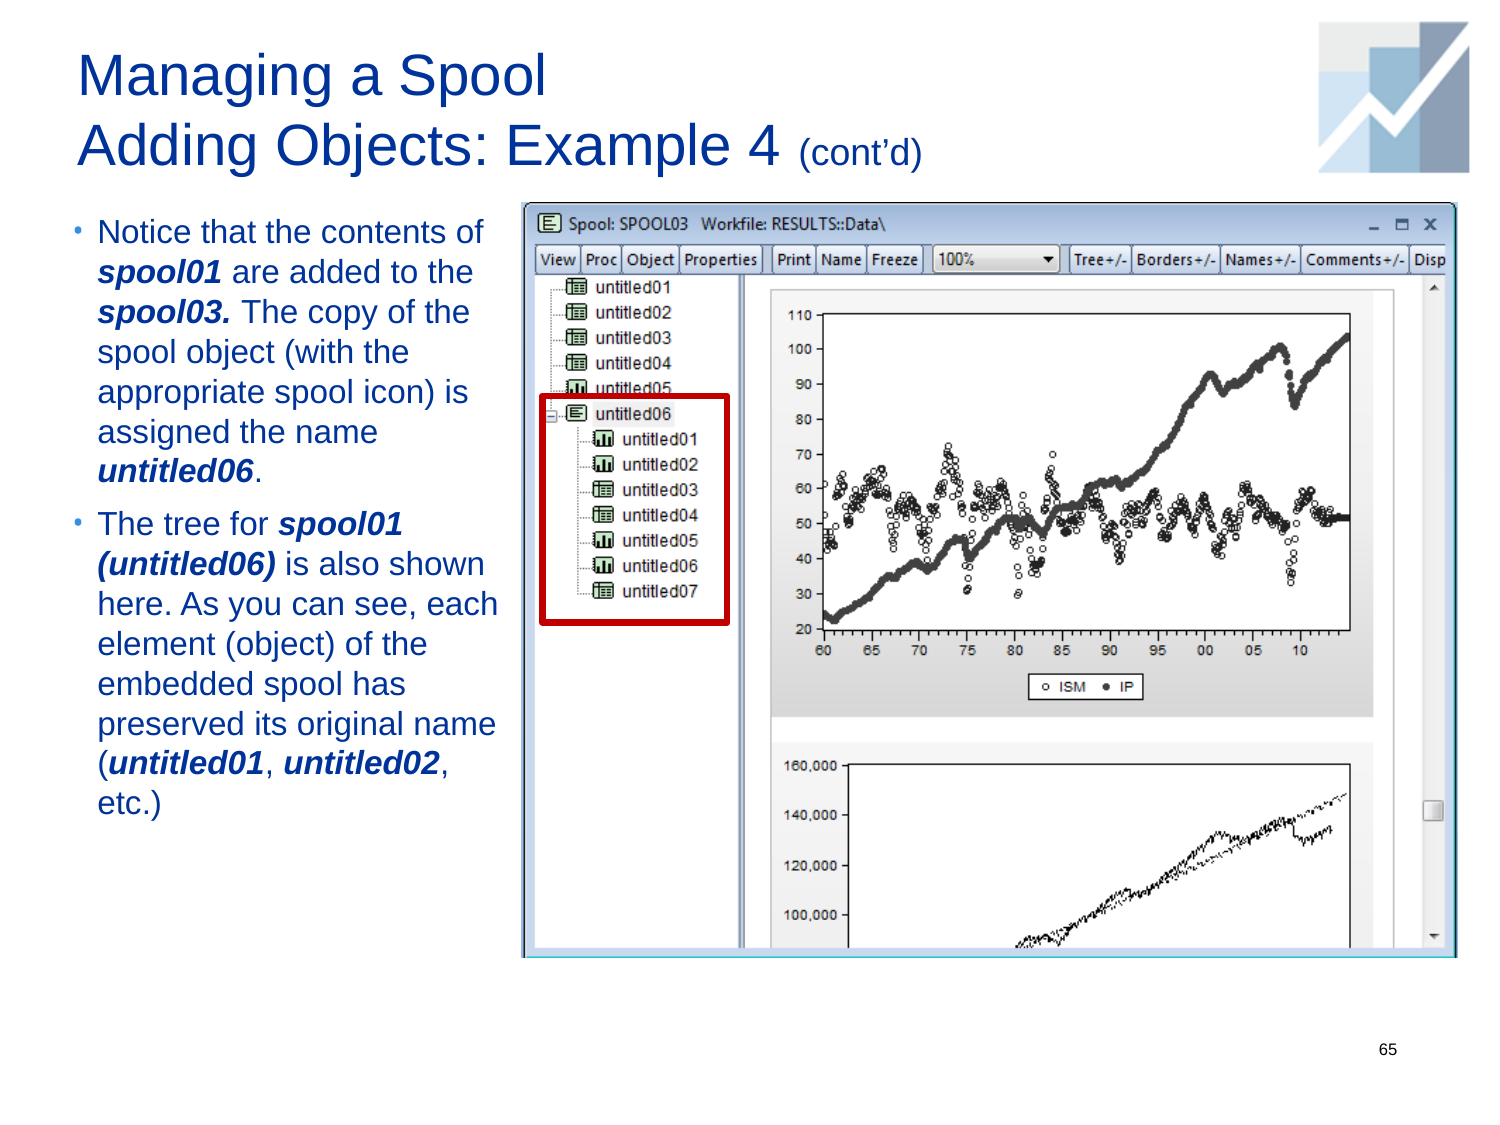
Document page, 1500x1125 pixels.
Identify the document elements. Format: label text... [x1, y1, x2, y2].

picture [1300, 11, 1479, 181]
slide_number 65 [1262, 1015, 1413, 1067]
title Managing a Spool Adding Objects: Example 4 (cont’d) [62, 0, 1297, 185]
text_box Notice that the contents of spool01 are added to the spool03. The copy of the spool object (with the appropriate spool icon) is assigned the name untitled06. The tree for spool01 (untitled06) is also shown here. As you can see, each element (object) of the embedded spool has preserved its original name (untitled01, untitled02, etc.) [54, 202, 538, 1012]
picture [521, 202, 1458, 959]
